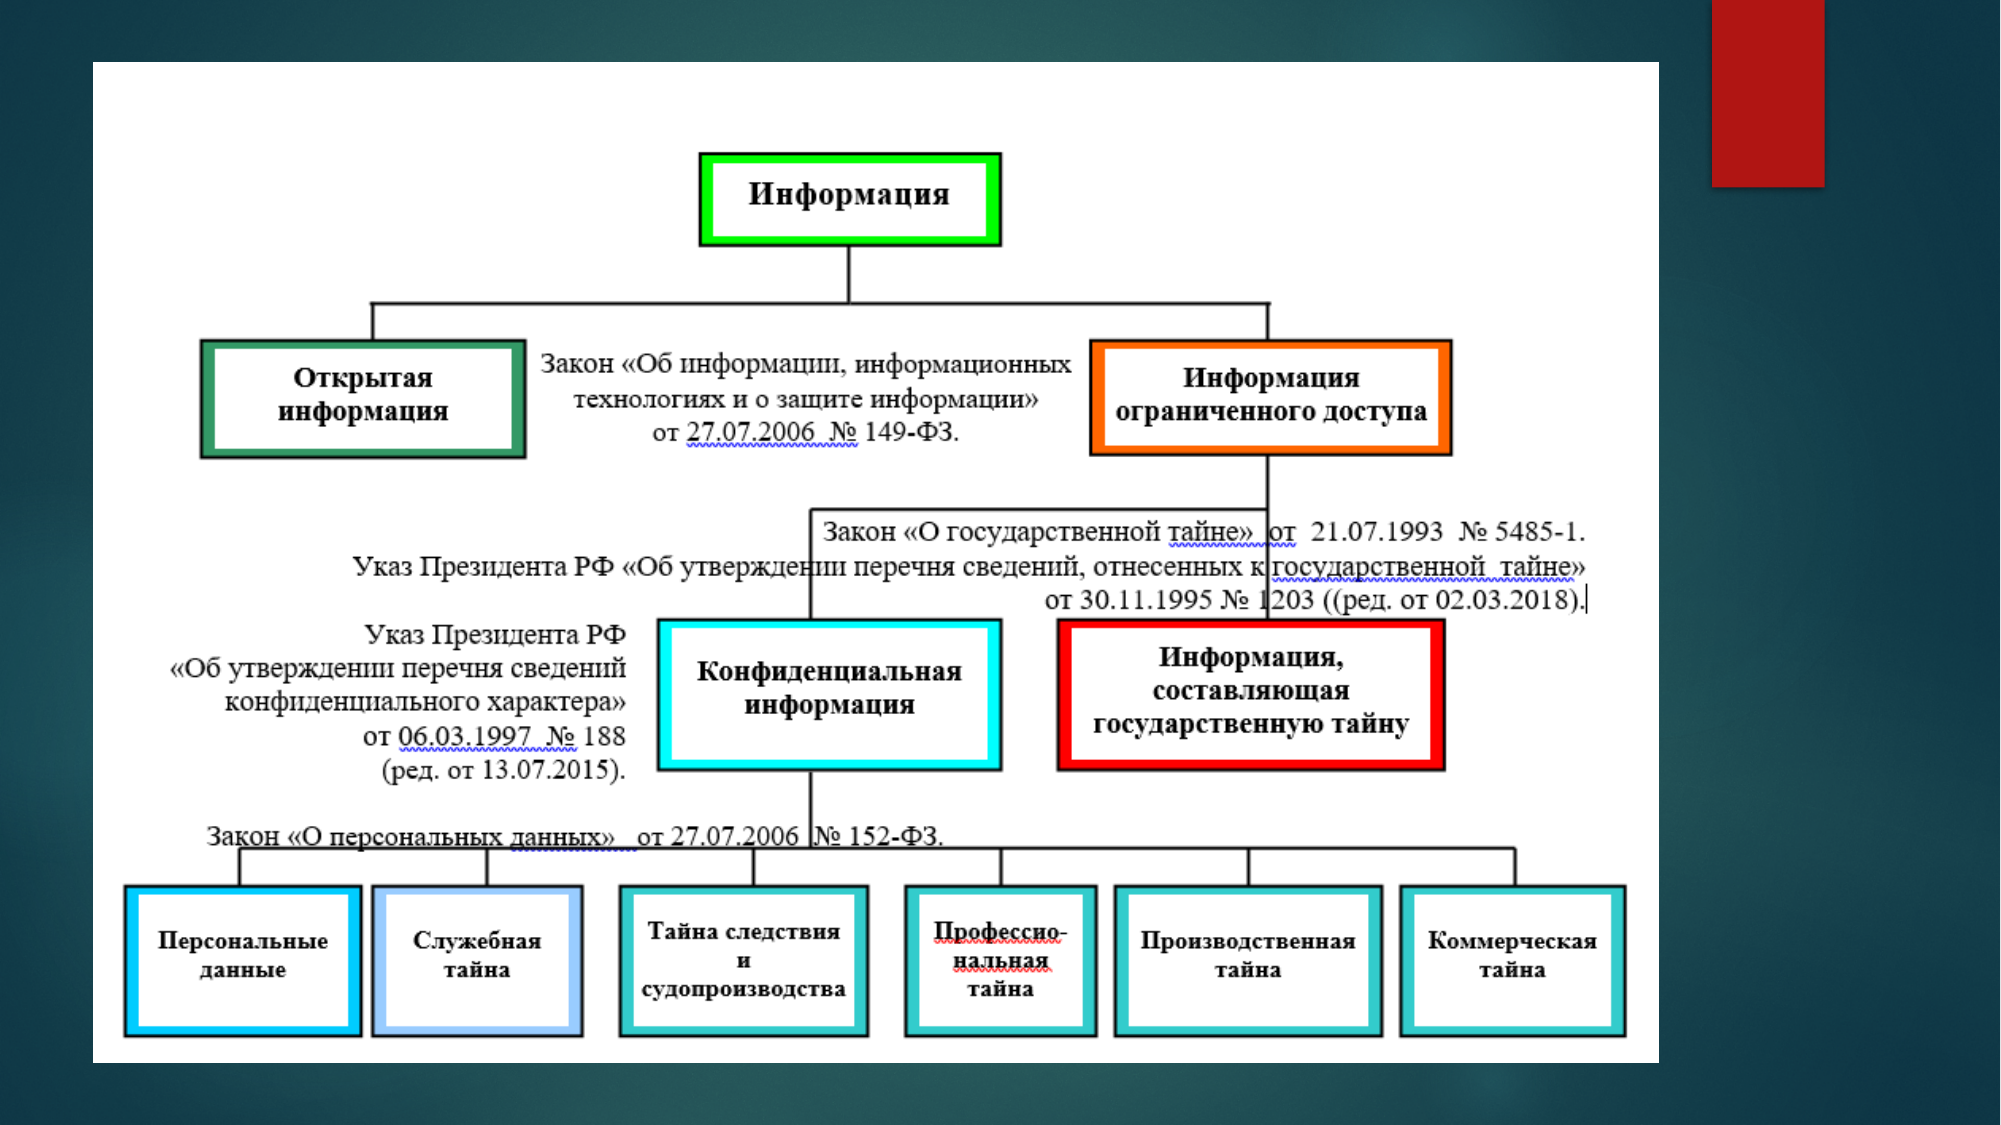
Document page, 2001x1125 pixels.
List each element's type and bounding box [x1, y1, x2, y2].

picture [0, 0, 1659, 1125]
